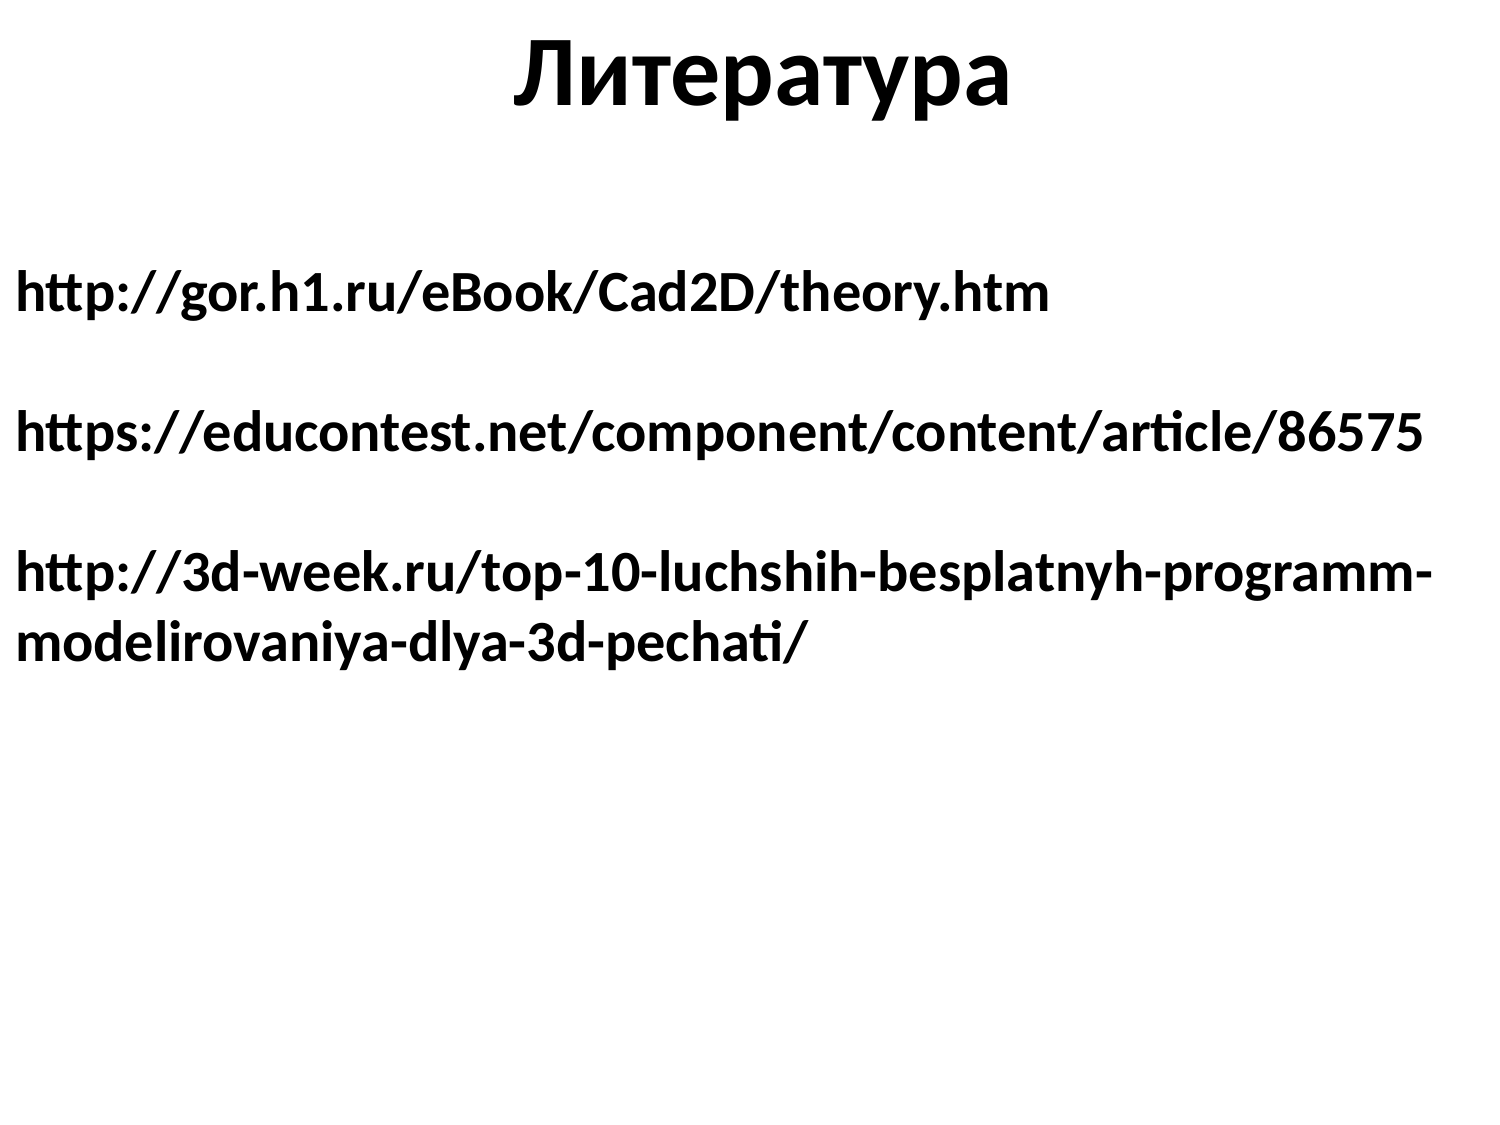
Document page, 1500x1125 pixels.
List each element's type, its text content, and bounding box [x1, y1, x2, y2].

text_box http://gor.h1.ru/eBook/Cad2D/theory.htm https://educontest.net/component/content/article/86575 http://3d-week.ru/top-10-luchshih-besplatnyh-programm-modelirovaniya-dlya-3d-pechati/ [0, 245, 1500, 726]
title Литература [88, 0, 1439, 160]
